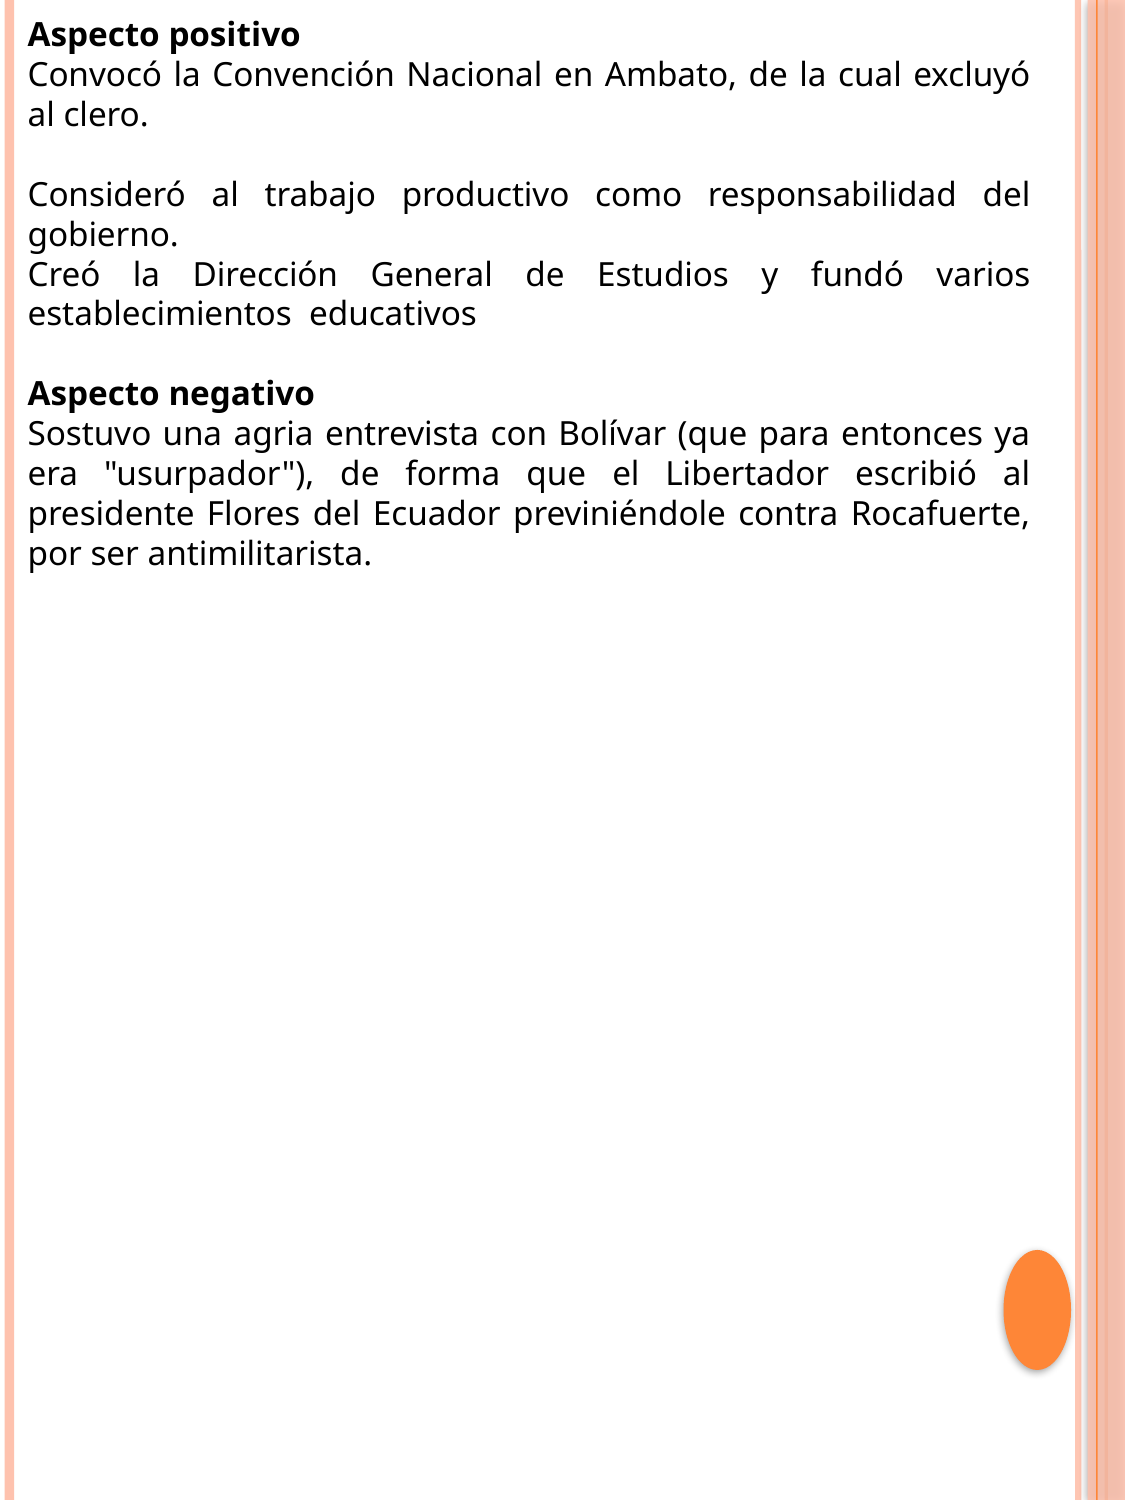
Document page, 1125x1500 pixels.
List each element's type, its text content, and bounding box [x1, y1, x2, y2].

text_box Aspecto positivo Convocó la Convención Nacional en Ambato, de la cual excluyó al clero. Consideró al trabajo productivo como responsabilidad del gobierno. Creó la Dirección General de Estudios y fundó varios establecimientos educativos Aspecto negativo Sostuvo una agria entrevista con Bolívar (que para entonces ya era "usurpador"), de forma que el Libertador escribió al presidente Flores del Ecuador previniéndole contra Rocafuerte, por ser antimilitarista. [12, 5, 1047, 620]
